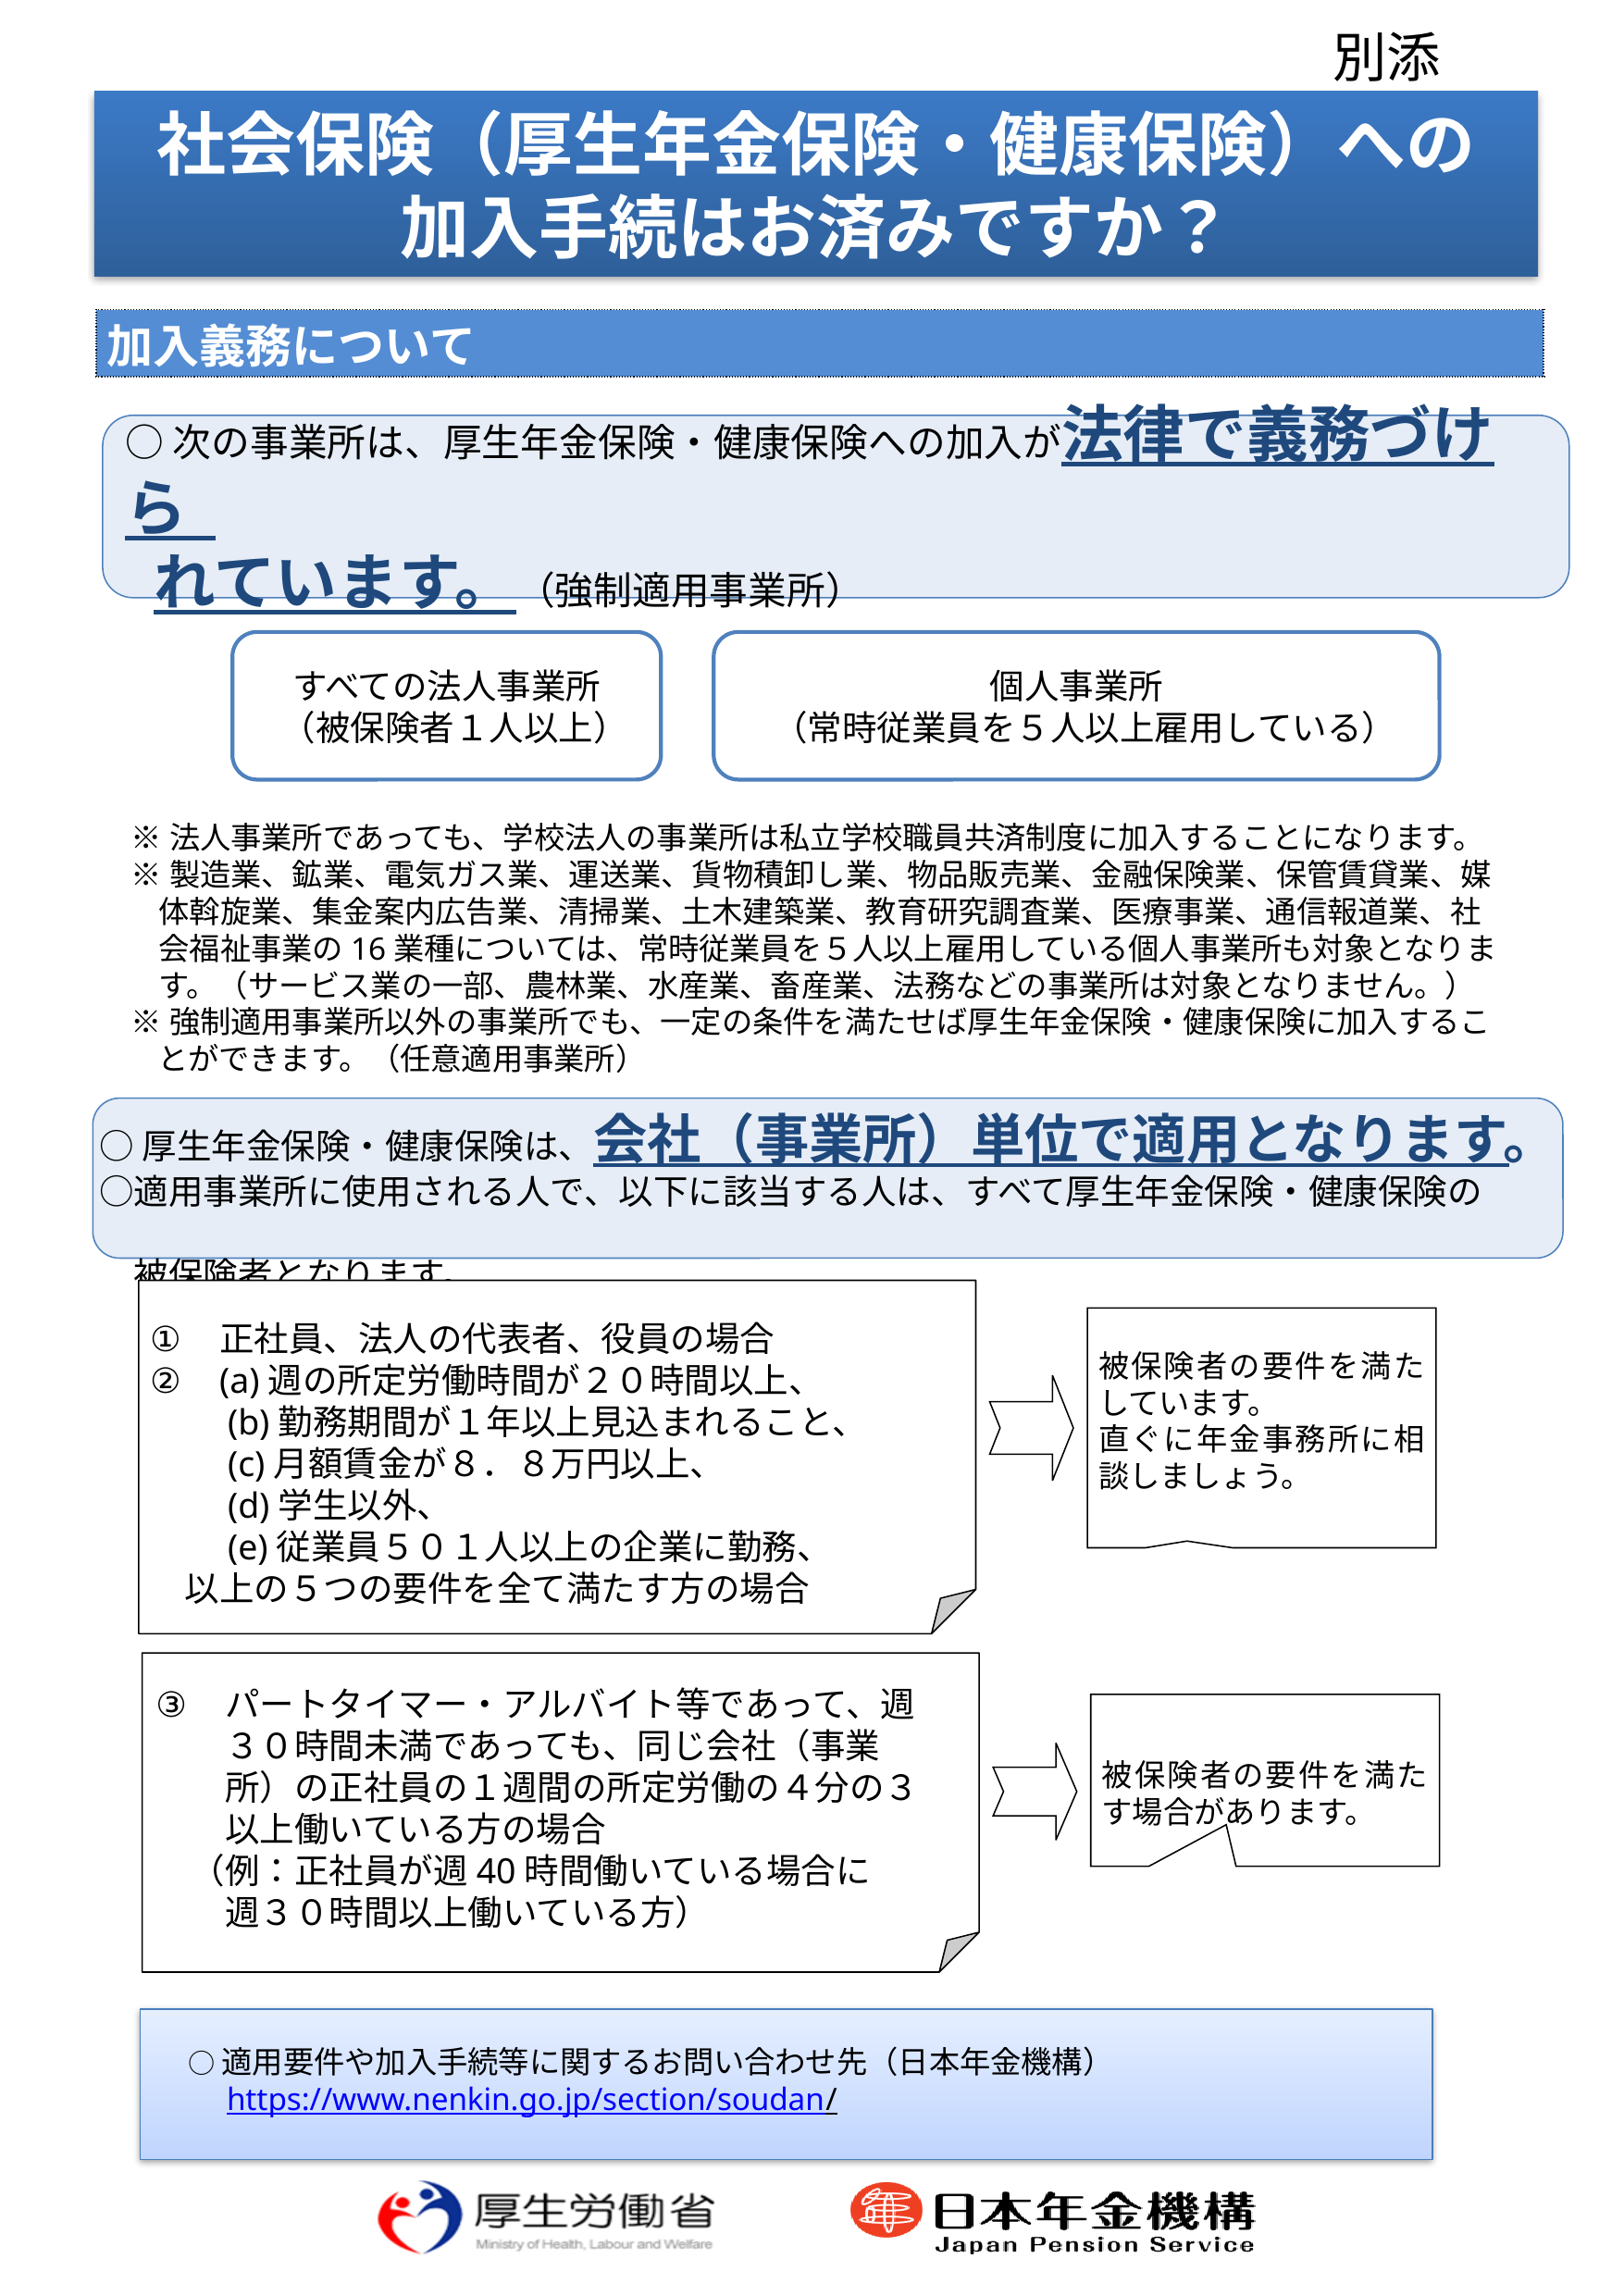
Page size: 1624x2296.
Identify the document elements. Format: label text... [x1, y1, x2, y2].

table_header 加入義務について [96, 310, 1543, 377]
text_box ○次の事業所は、厚生年金保険・健康保険への加入が法律で義務づけら れています。（強制適用事業所） [100, 413, 1571, 600]
text_box 別添 [1319, 16, 1554, 95]
text_box 社会保険（厚生年金保険・健康保険）への 加入手続はお済みですか？ [93, 91, 1539, 277]
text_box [353, 2179, 1257, 2261]
text_box [110, 1096, 1566, 1260]
text_box ※法人事業所であっても、学校法人の事業所は私立学校職員共済制度に加入することになります。 ※製造業、鉱業、電気ガス業、運送業、貨物積卸し業、物品販売業、金融保険業、保管賃貸業、媒体斡旋業、集金案内広告業、清掃業、土木建築業、教育研究調査業、医療事業、通信報道業、社会福祉事業の16業種については、常時従業員を５人以上雇用している個人事業所も対象となります。（サービス業の一部、農林業、水産業、畜産業、法務などの事業所は対象となりません。） ※強制適用事業所以外の事業所でも、一定の条件を満たせば厚生年金保険・健康保険に加入することができます。（任意適用事業所） [118, 811, 1519, 1084]
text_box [231, 631, 1440, 780]
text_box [142, 1652, 1440, 1973]
title ○適用要件や加入手続等に関するお問い合わせ先（日本年金機構） https://www.nenkin.go.jp/section/soudan/ [140, 2008, 1433, 2160]
text_box ○厚生年金保険・健康保険は、会社（事業所）単位で適用となります。○適用事業所に使用される人で、以下に該当する人は、すべて厚生年金保険・健康保険の 被保険者となります。 [85, 1098, 1523, 1344]
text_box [138, 1280, 1437, 1634]
